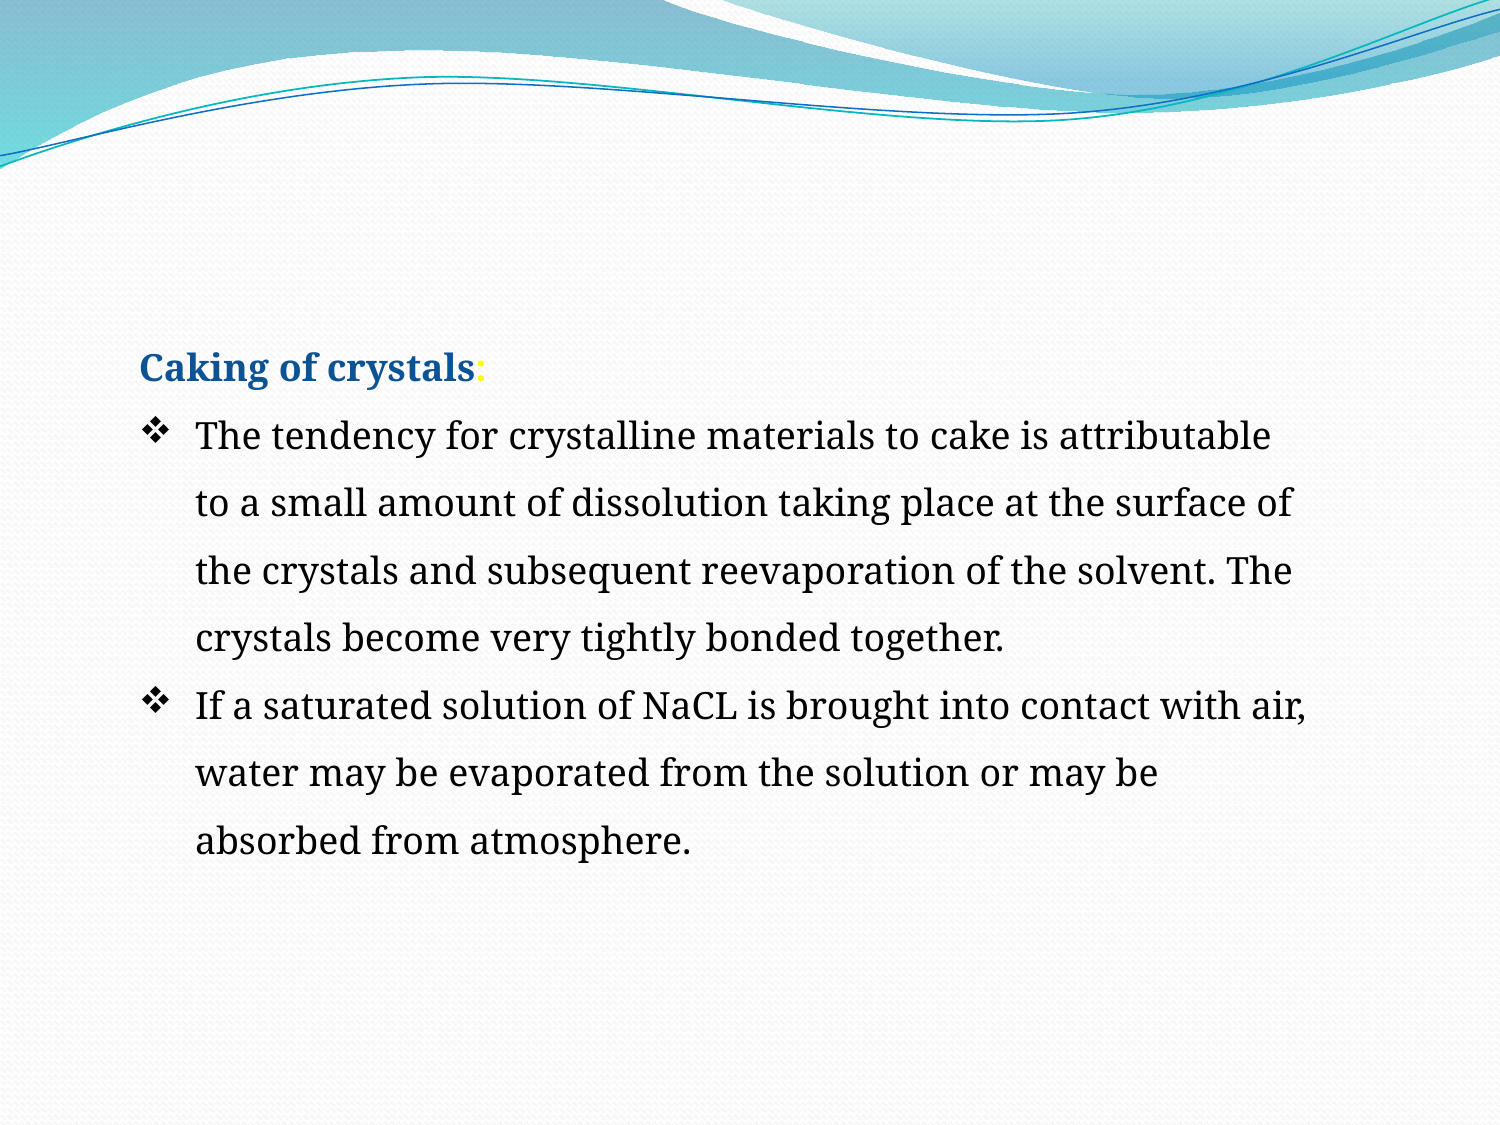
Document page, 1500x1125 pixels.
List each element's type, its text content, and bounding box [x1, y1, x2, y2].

text_box Caking of crystals: The tendency for crystalline materials to cake is attributable to a small amount of dissolution taking place at the surface of the crystals and subsequent reevaporation of the solvent. The crystals become very tightly bonded together. If a saturated solution of NaCL is brought into contact with air, water may be evaporated from the solution or may be absorbed from atmosphere. [123, 314, 1329, 870]
